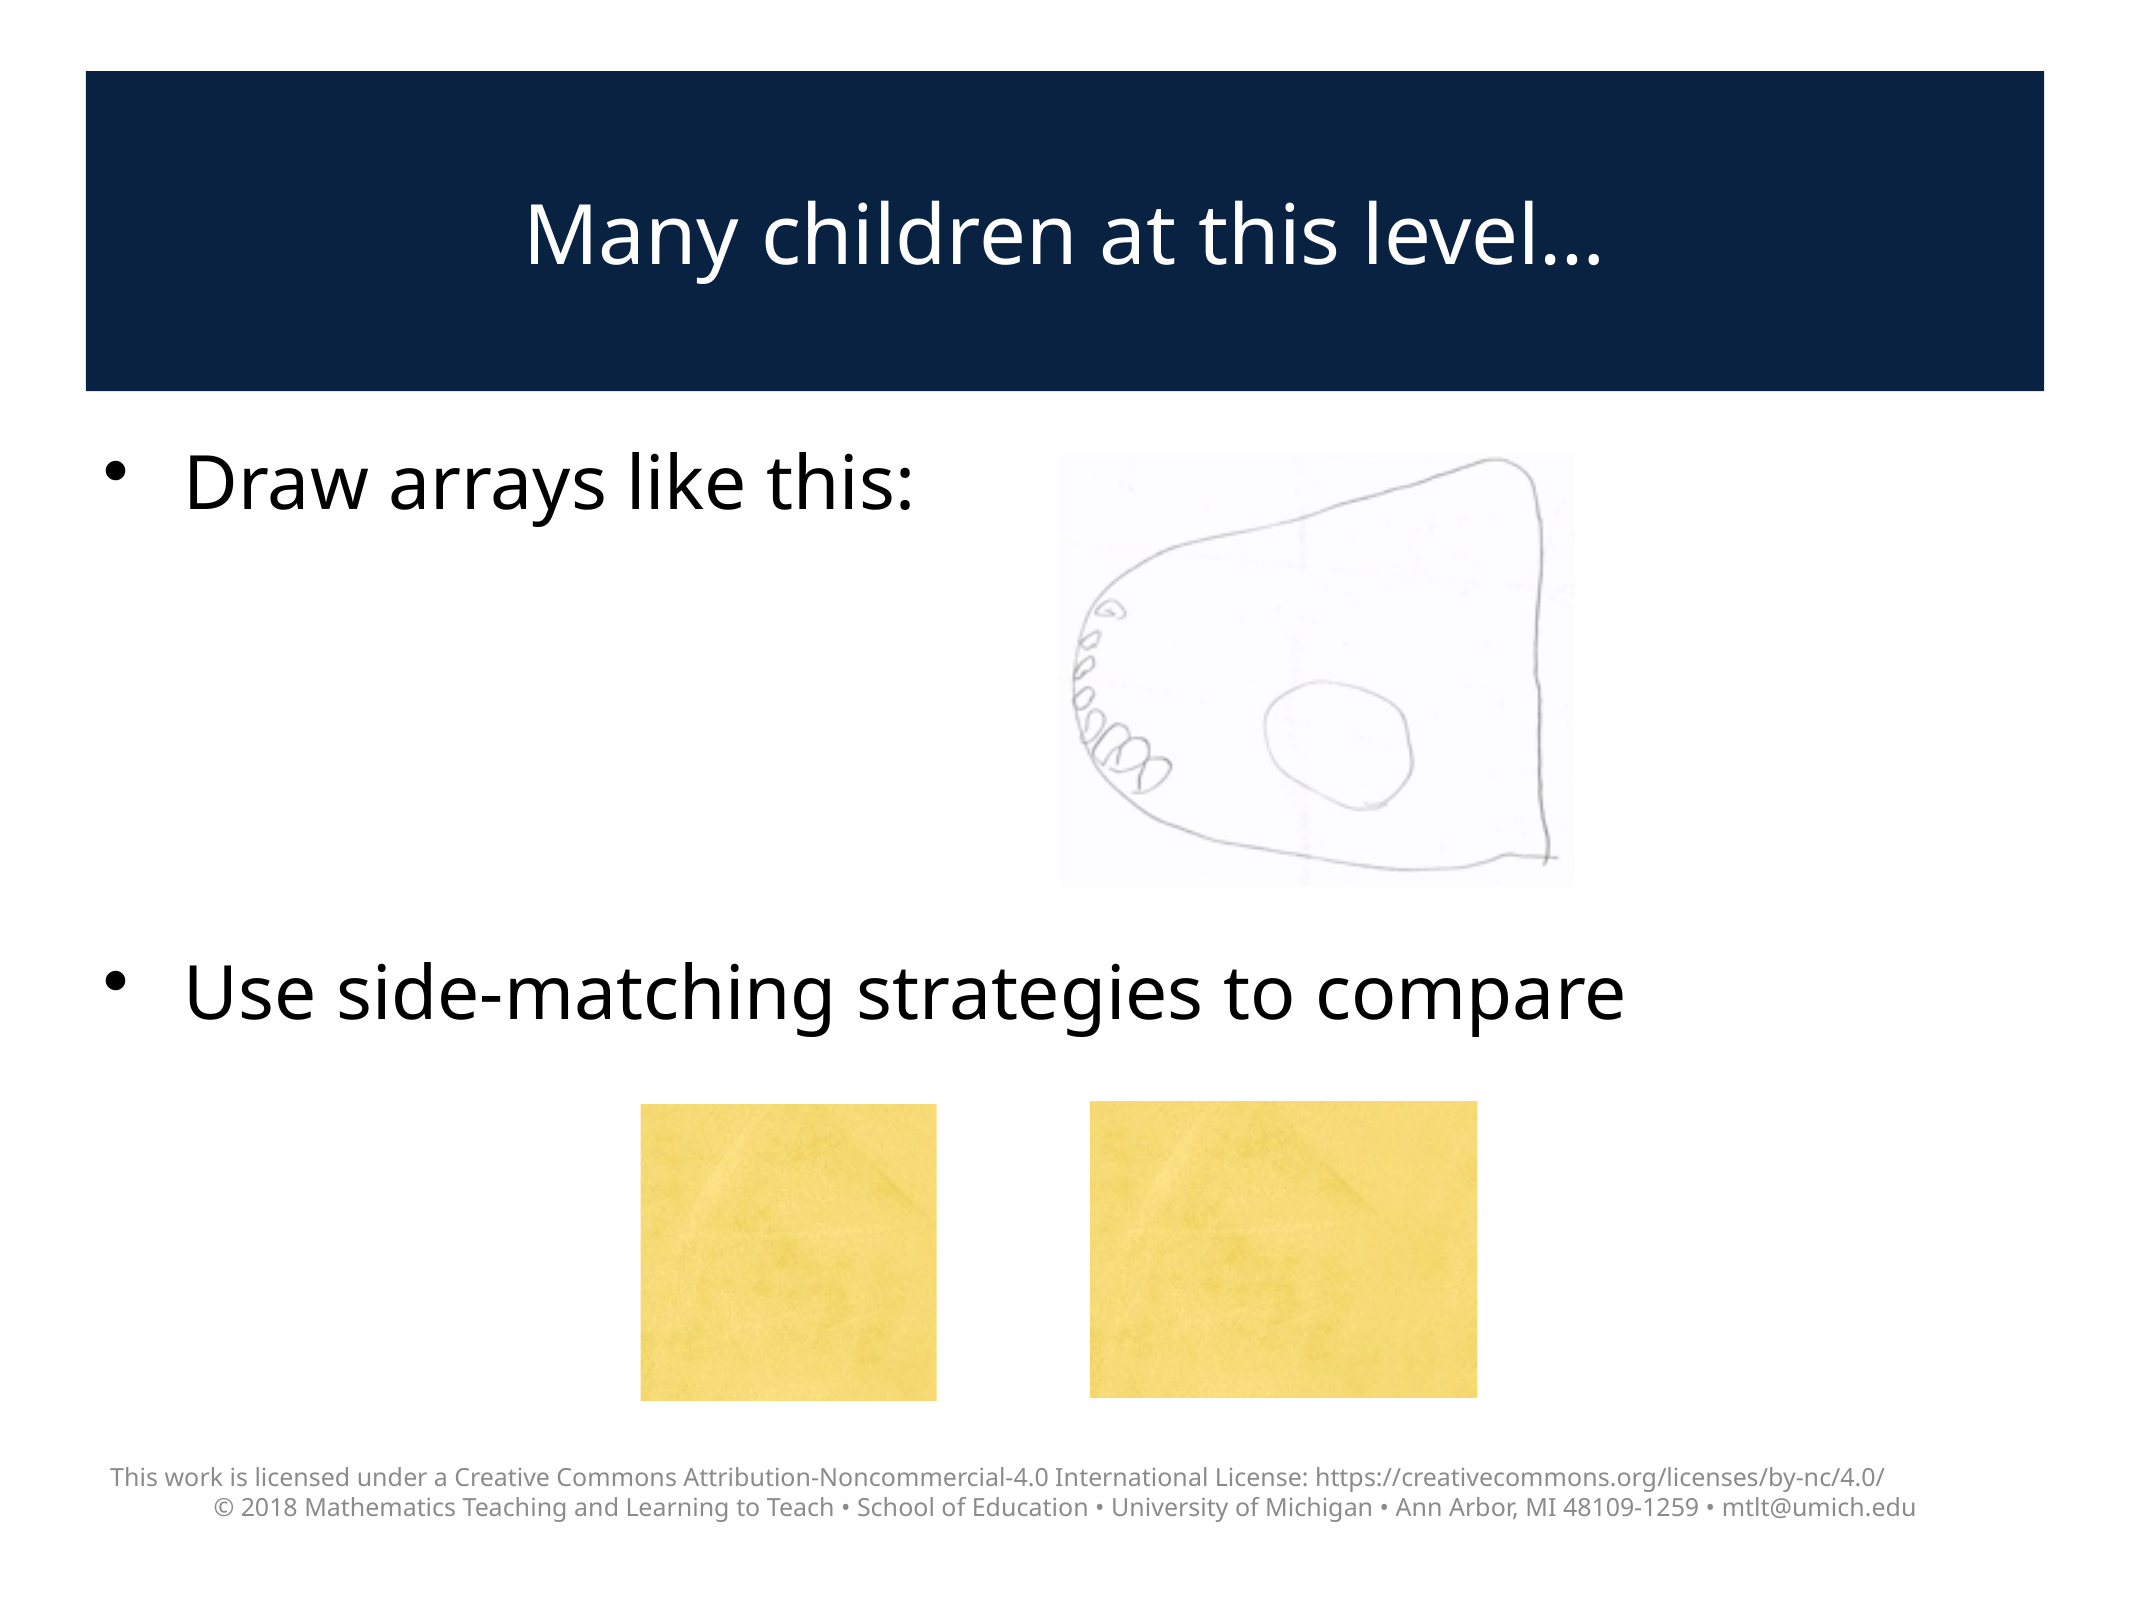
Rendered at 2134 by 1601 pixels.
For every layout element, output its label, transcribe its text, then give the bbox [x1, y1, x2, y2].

title Many children at this level… [85, 71, 2045, 392]
text_box [1089, 1101, 1478, 1398]
text_box [640, 1104, 937, 1401]
text_box This work is licensed under a Creative Commons Attribution-Noncommercial-4.0 International License: https://creativecommons.org/licenses/by-nc/4.0/ © 2018 Mathematics Teaching and Learning to Teach • School of Education • University of Michigan • Ann Arbor, MI 48109-1259 • mtlt@umich.edu [88, 1436, 2045, 1547]
picture [1059, 454, 1575, 886]
list Draw arrays like this: Use side-matching strategies to compare [88, 426, 2045, 1430]
